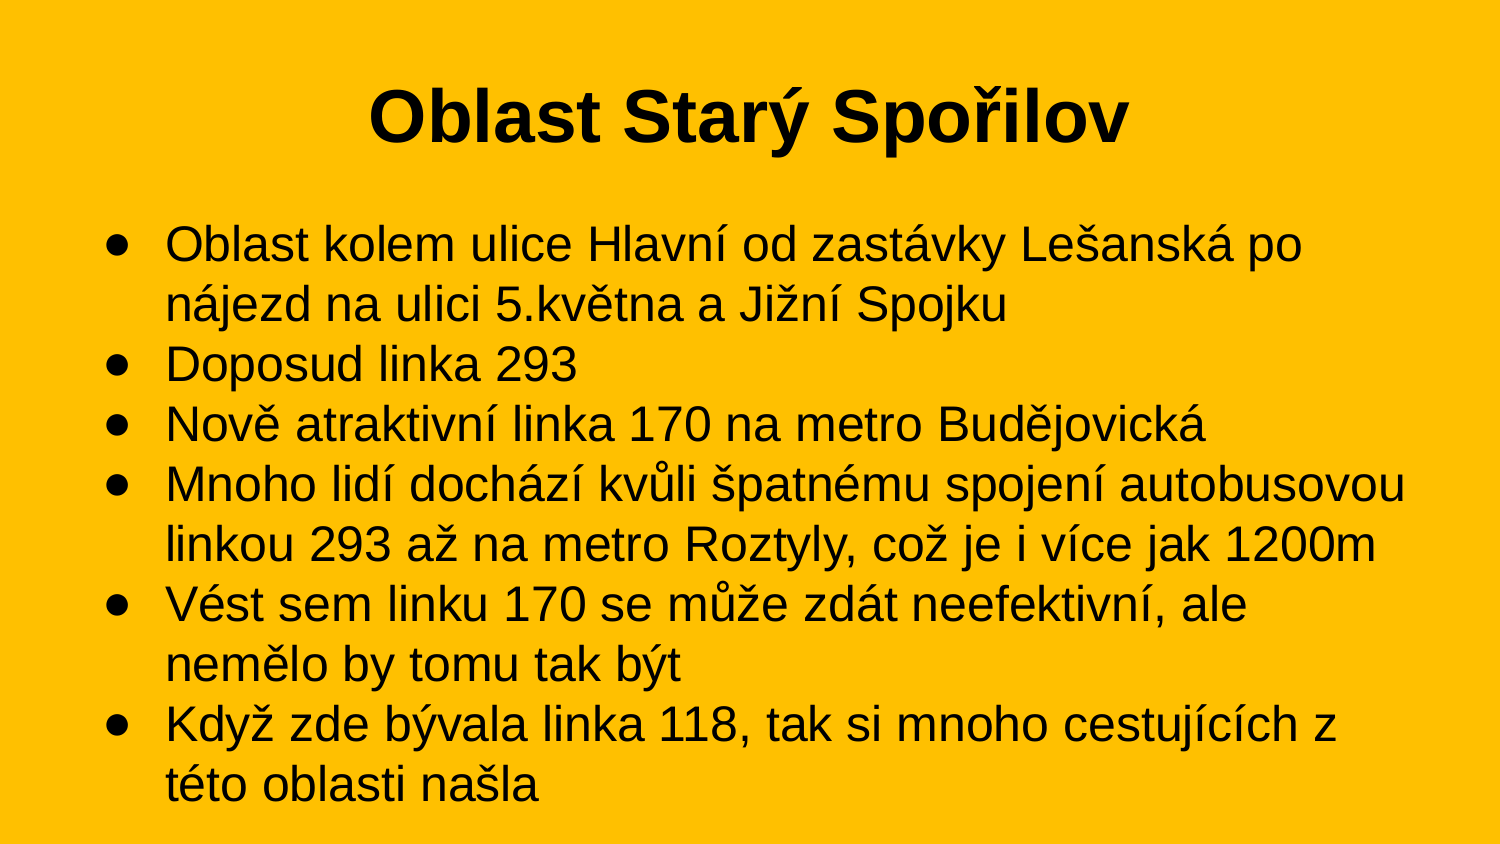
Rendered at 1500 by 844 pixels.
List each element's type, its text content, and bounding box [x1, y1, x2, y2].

list Oblast kolem ulice Hlavní od zastávky Lešanská po nájezd na ulici 5.května a Jižní Spojku Doposud linka 293 Nově atraktivní linka 170 na metro Budějovická Mnoho lidí dochází kvůli špatnému spojení autobusovou linkou 293 až na metro Roztyly, což je i více jak 1200m Vést sem linku 170 se může zdát neefektivní, ale nemělo by tomu tak být Když zde bývala linka 118, tak si mnoho cestujících z této oblasti našla [75, 196, 1425, 827]
title Oblast Starý Spořilov [75, 1, 1425, 173]
